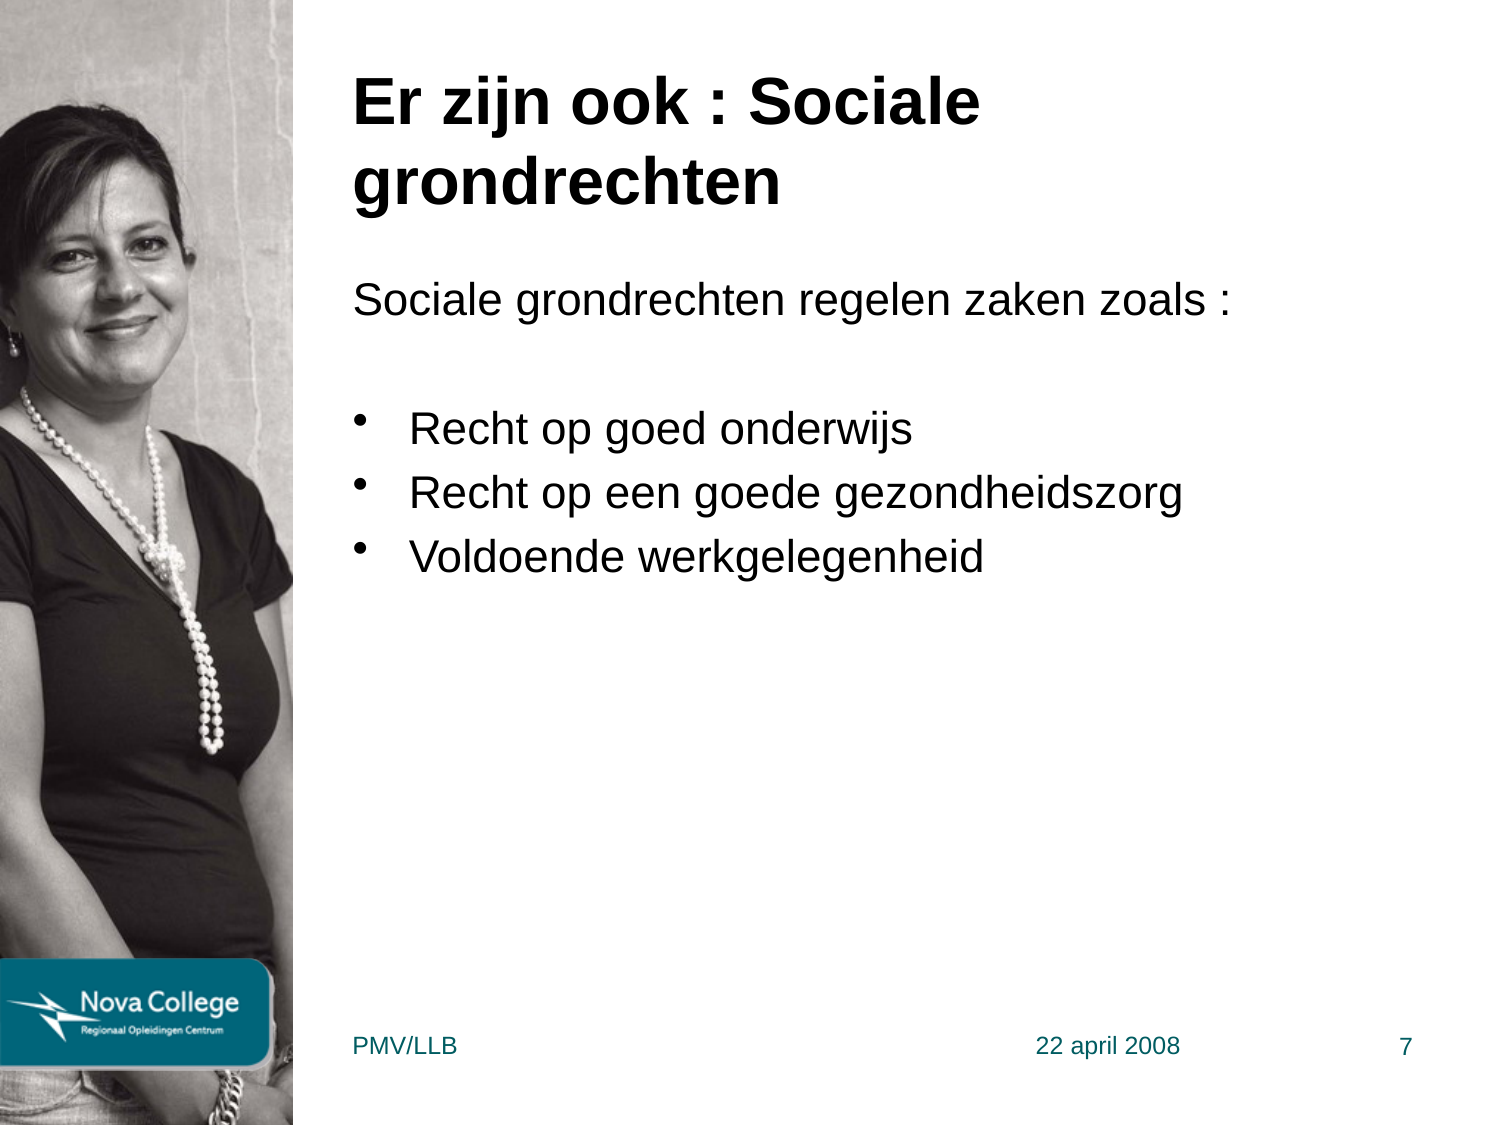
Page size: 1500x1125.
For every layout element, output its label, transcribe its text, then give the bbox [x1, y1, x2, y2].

picture [0, 0, 293, 1125]
slide_number 7 [1331, 1022, 1429, 1076]
list Sociale grondrechten regelen zaken zoals : Recht op goed onderwijs Recht op een goede gezondheidszorg Voldoende werkgelegenheid [337, 262, 1427, 938]
text_box PMV/LLB [337, 1025, 1009, 1068]
text_box 22 april 2008 [1020, 1025, 1323, 1068]
title Er zijn ook : Sociale grondrechten [337, 49, 1427, 226]
